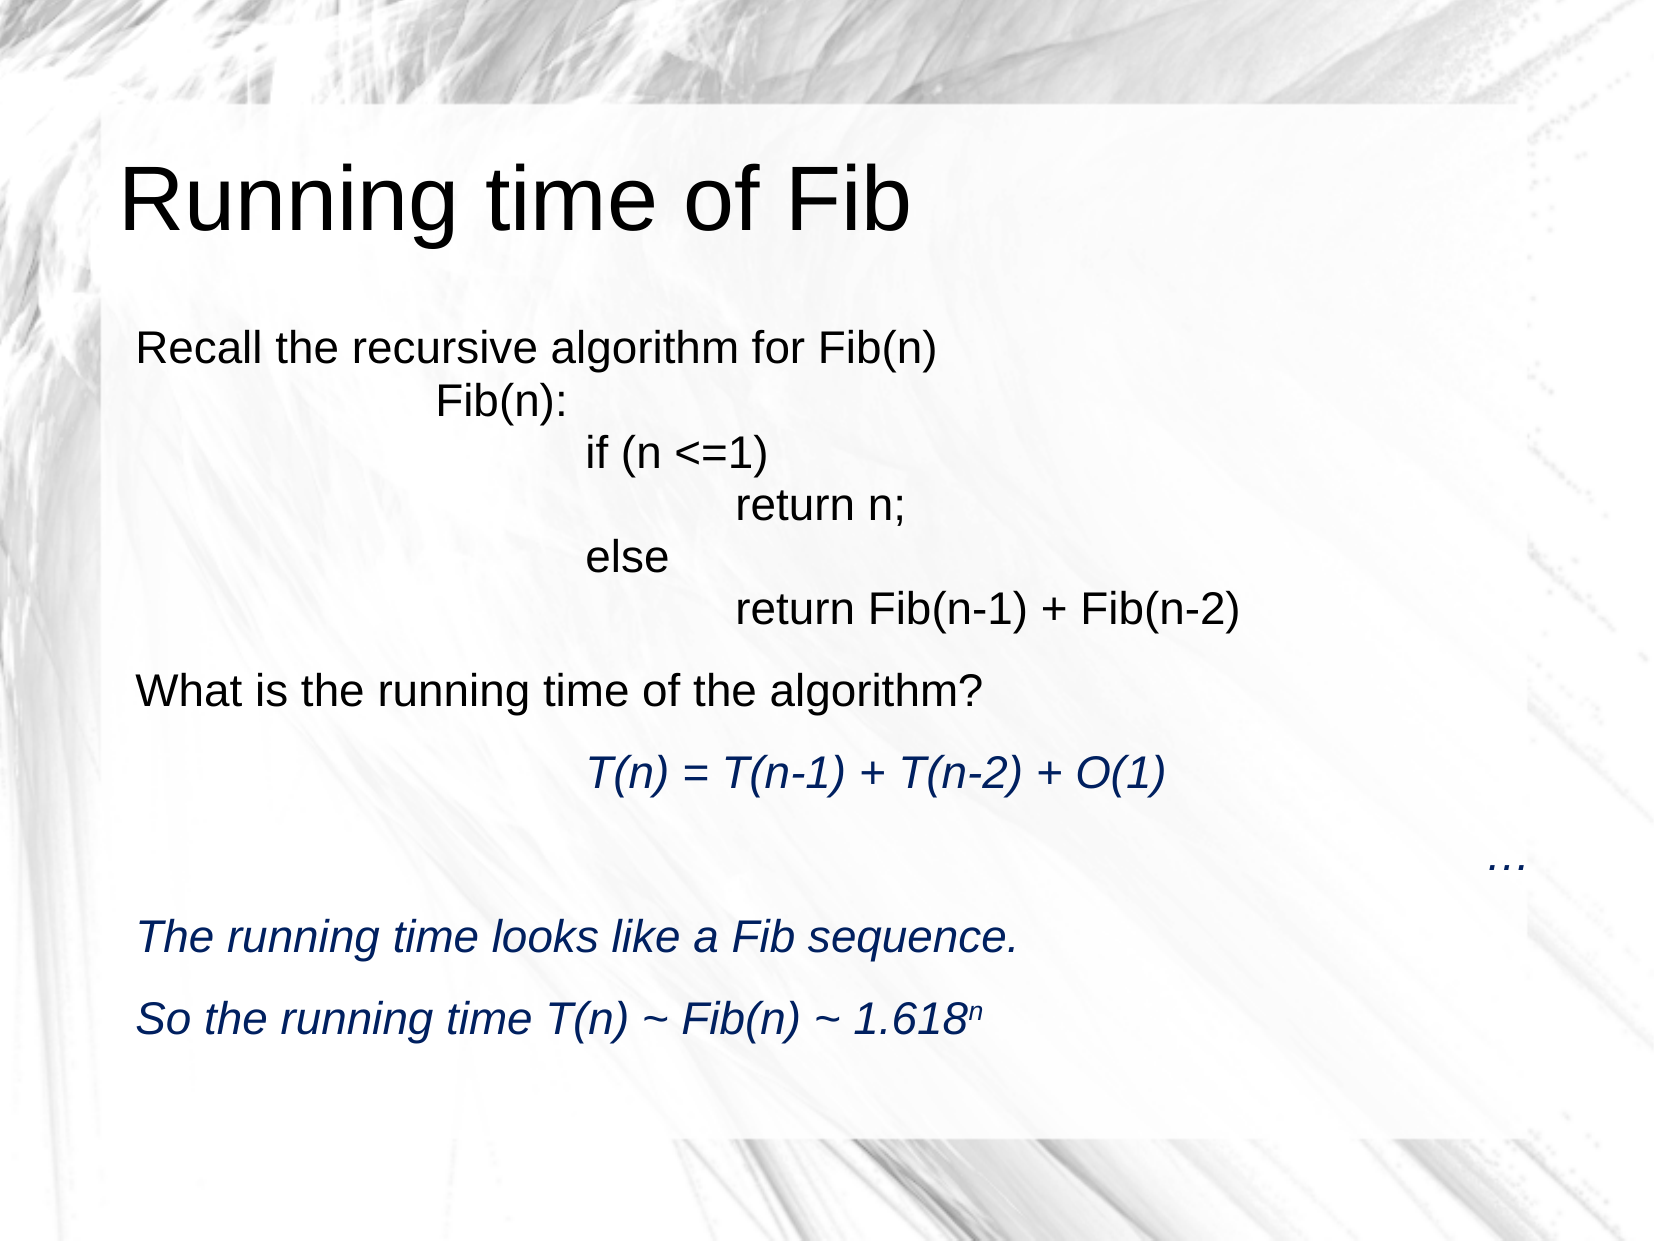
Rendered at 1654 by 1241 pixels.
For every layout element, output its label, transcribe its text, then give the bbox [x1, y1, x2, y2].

picture [0, 0, 1654, 1241]
title Running time of Fib [118, 112, 1506, 281]
list Recall the recursive algorithm for Fib(n) Fib(n): if (n <=1) return n; else return Fib(n-1) + Fib(n-2) What is the running time of the algorithm? T(n) = T(n-1) + T(n-2) + O(1) … The running time looks like a Fib sequence. So the running time T(n) ~ Fib(n) ~ 1.618n [118, 319, 1571, 1109]
